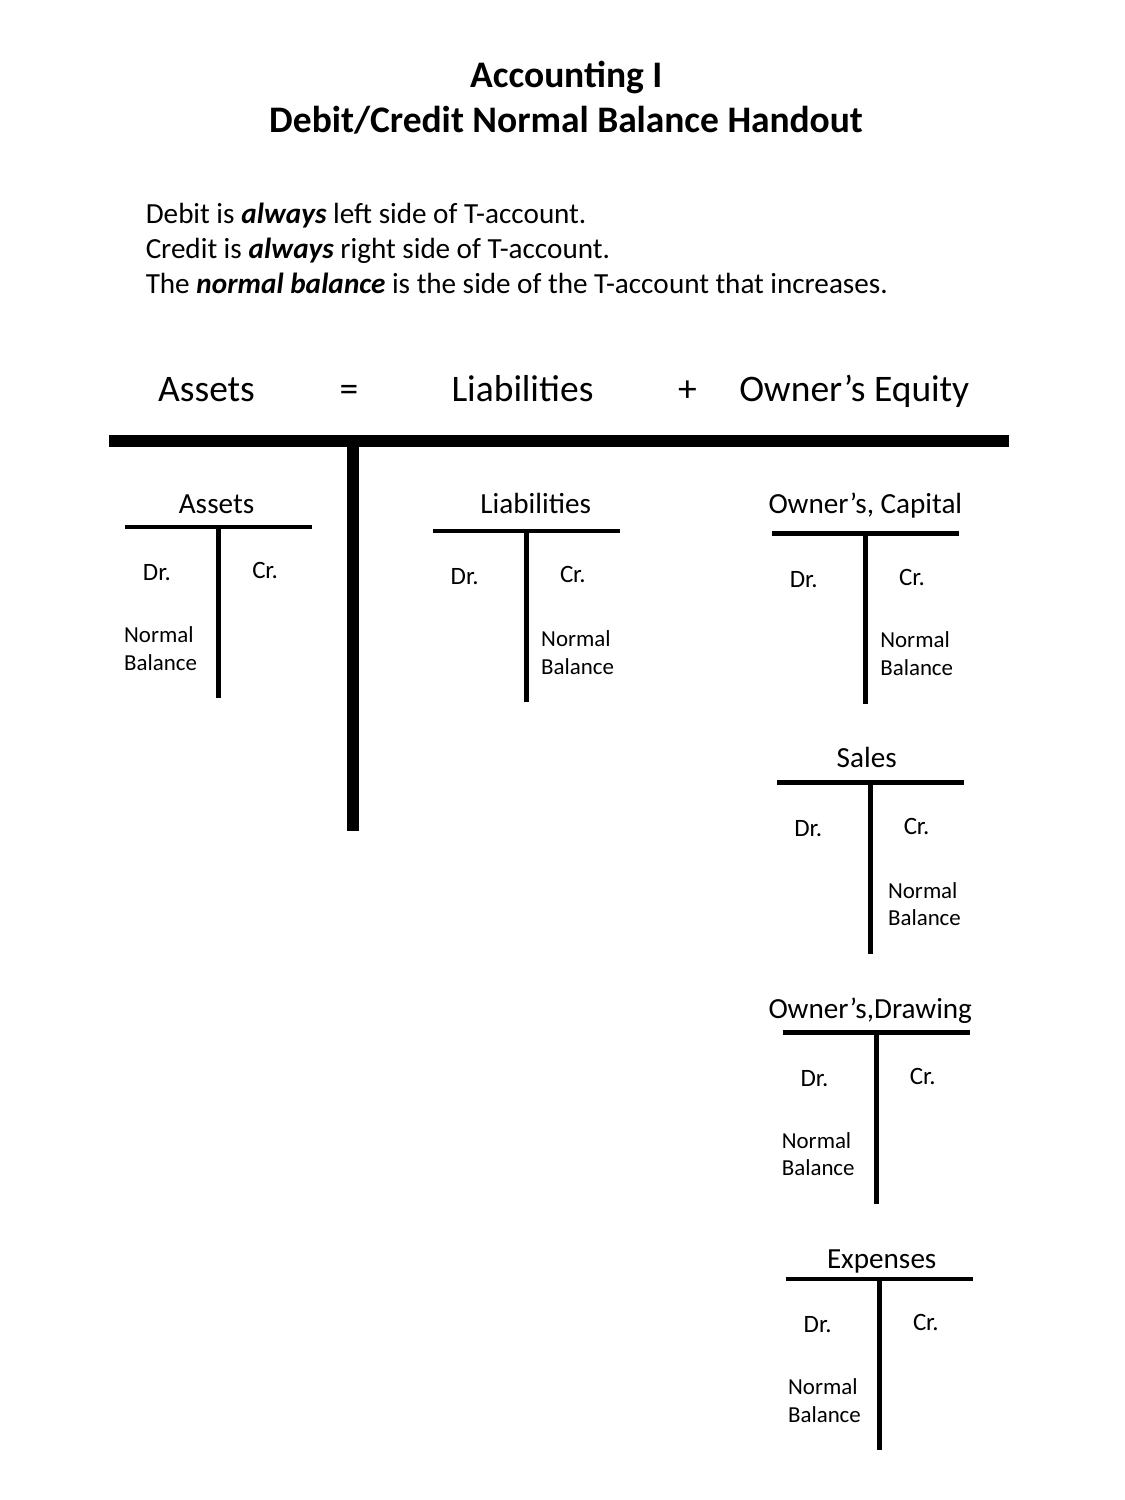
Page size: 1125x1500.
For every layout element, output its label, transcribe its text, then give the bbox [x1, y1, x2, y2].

text_box Debit is always left side of T-account. Credit is always right side of T-account. The normal balance is the side of the T-account that increases. [131, 187, 916, 308]
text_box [109, 356, 1010, 1451]
text_box Accounting I Debit/Credit Normal Balance Handout [178, 42, 955, 147]
